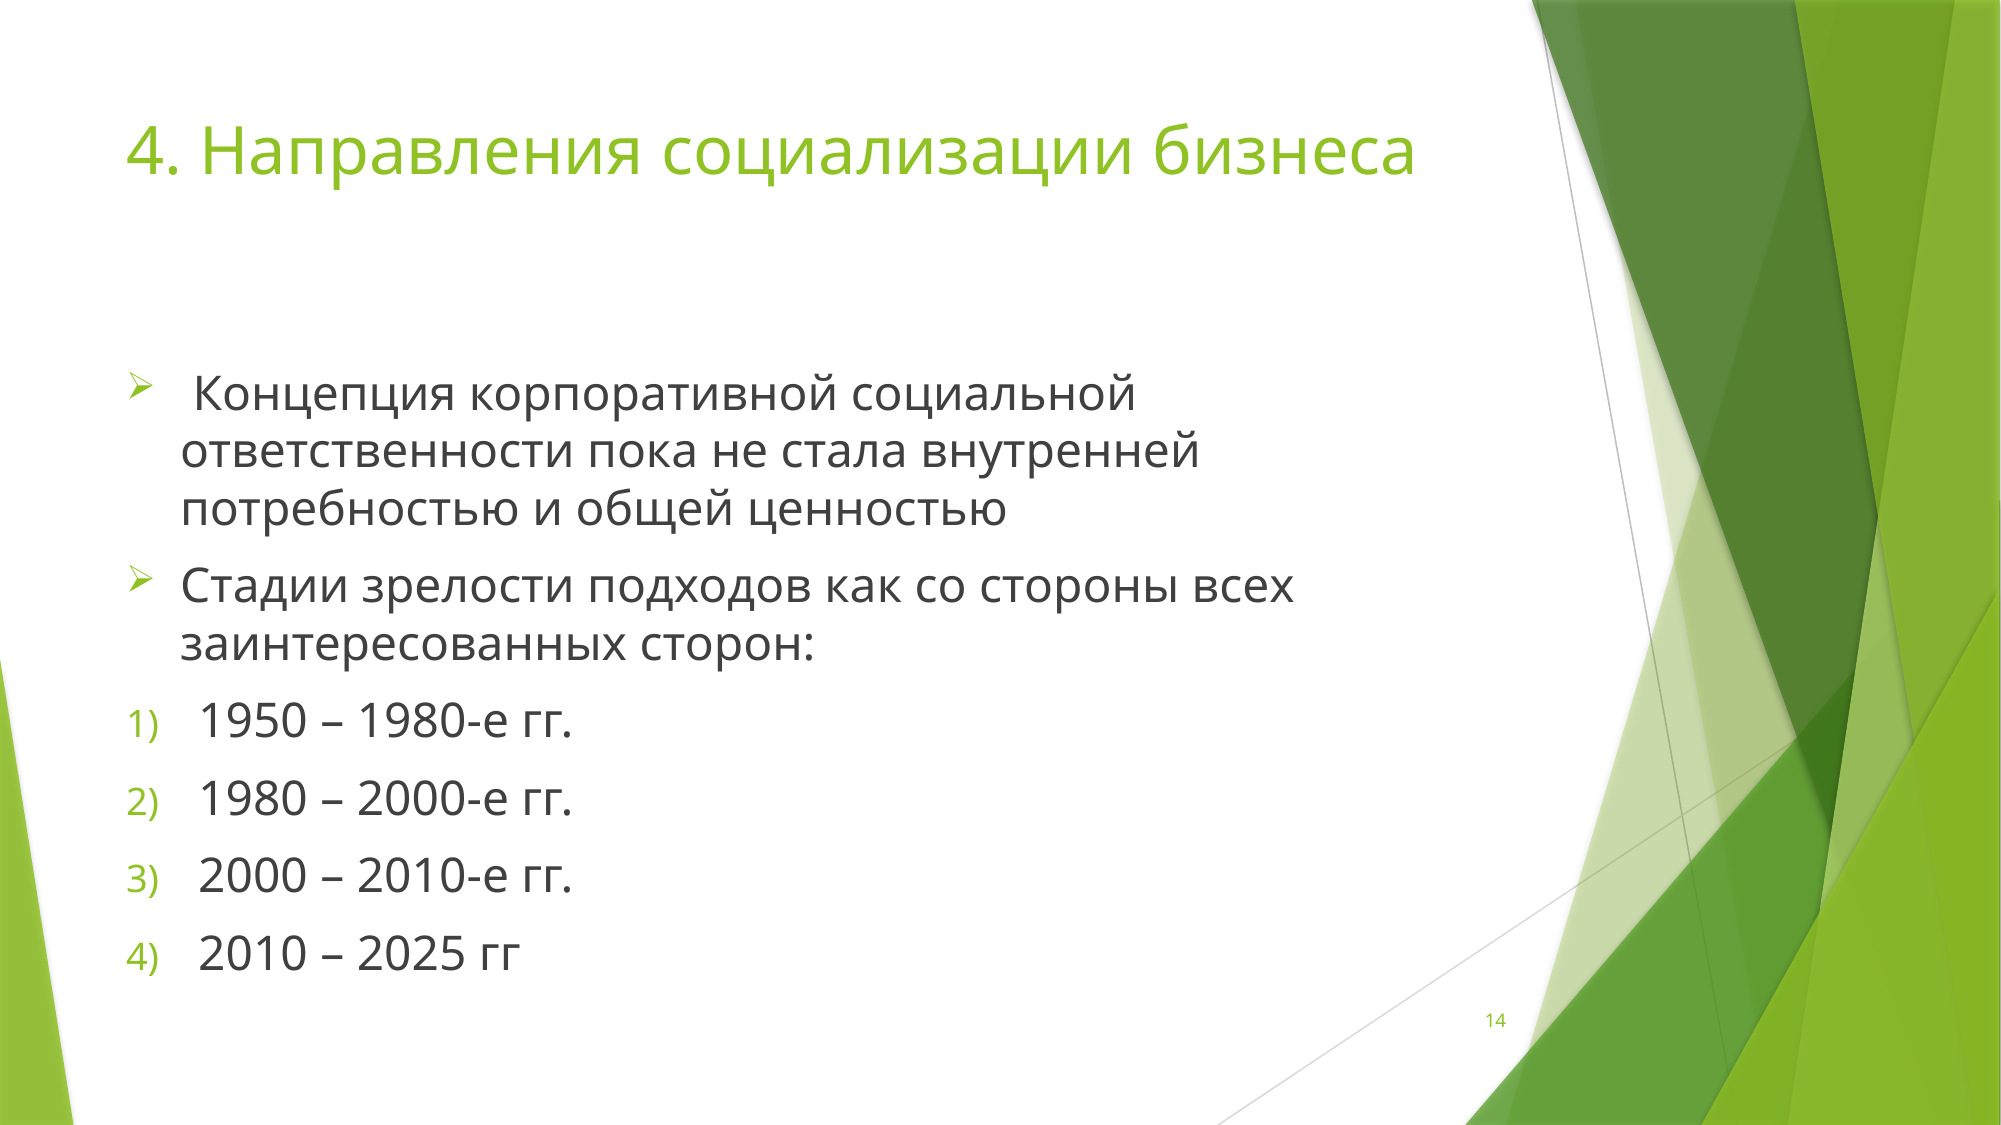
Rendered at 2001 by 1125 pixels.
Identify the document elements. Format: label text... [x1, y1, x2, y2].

list Концепция корпоративной социальной ответственности пока не стала внутренней потребностью и общей ценностью Стадии зрелости подходов как со стороны всех заинтересованных сторон: 1950 – 1980-е гг. 1980 – 2000-е гг. 2000 – 2010-е гг. 2010 – 2025 гг [111, 354, 1522, 992]
slide_number 14 [1409, 991, 1522, 1051]
title 4. Направления социализации бизнеса [111, 99, 1522, 317]
